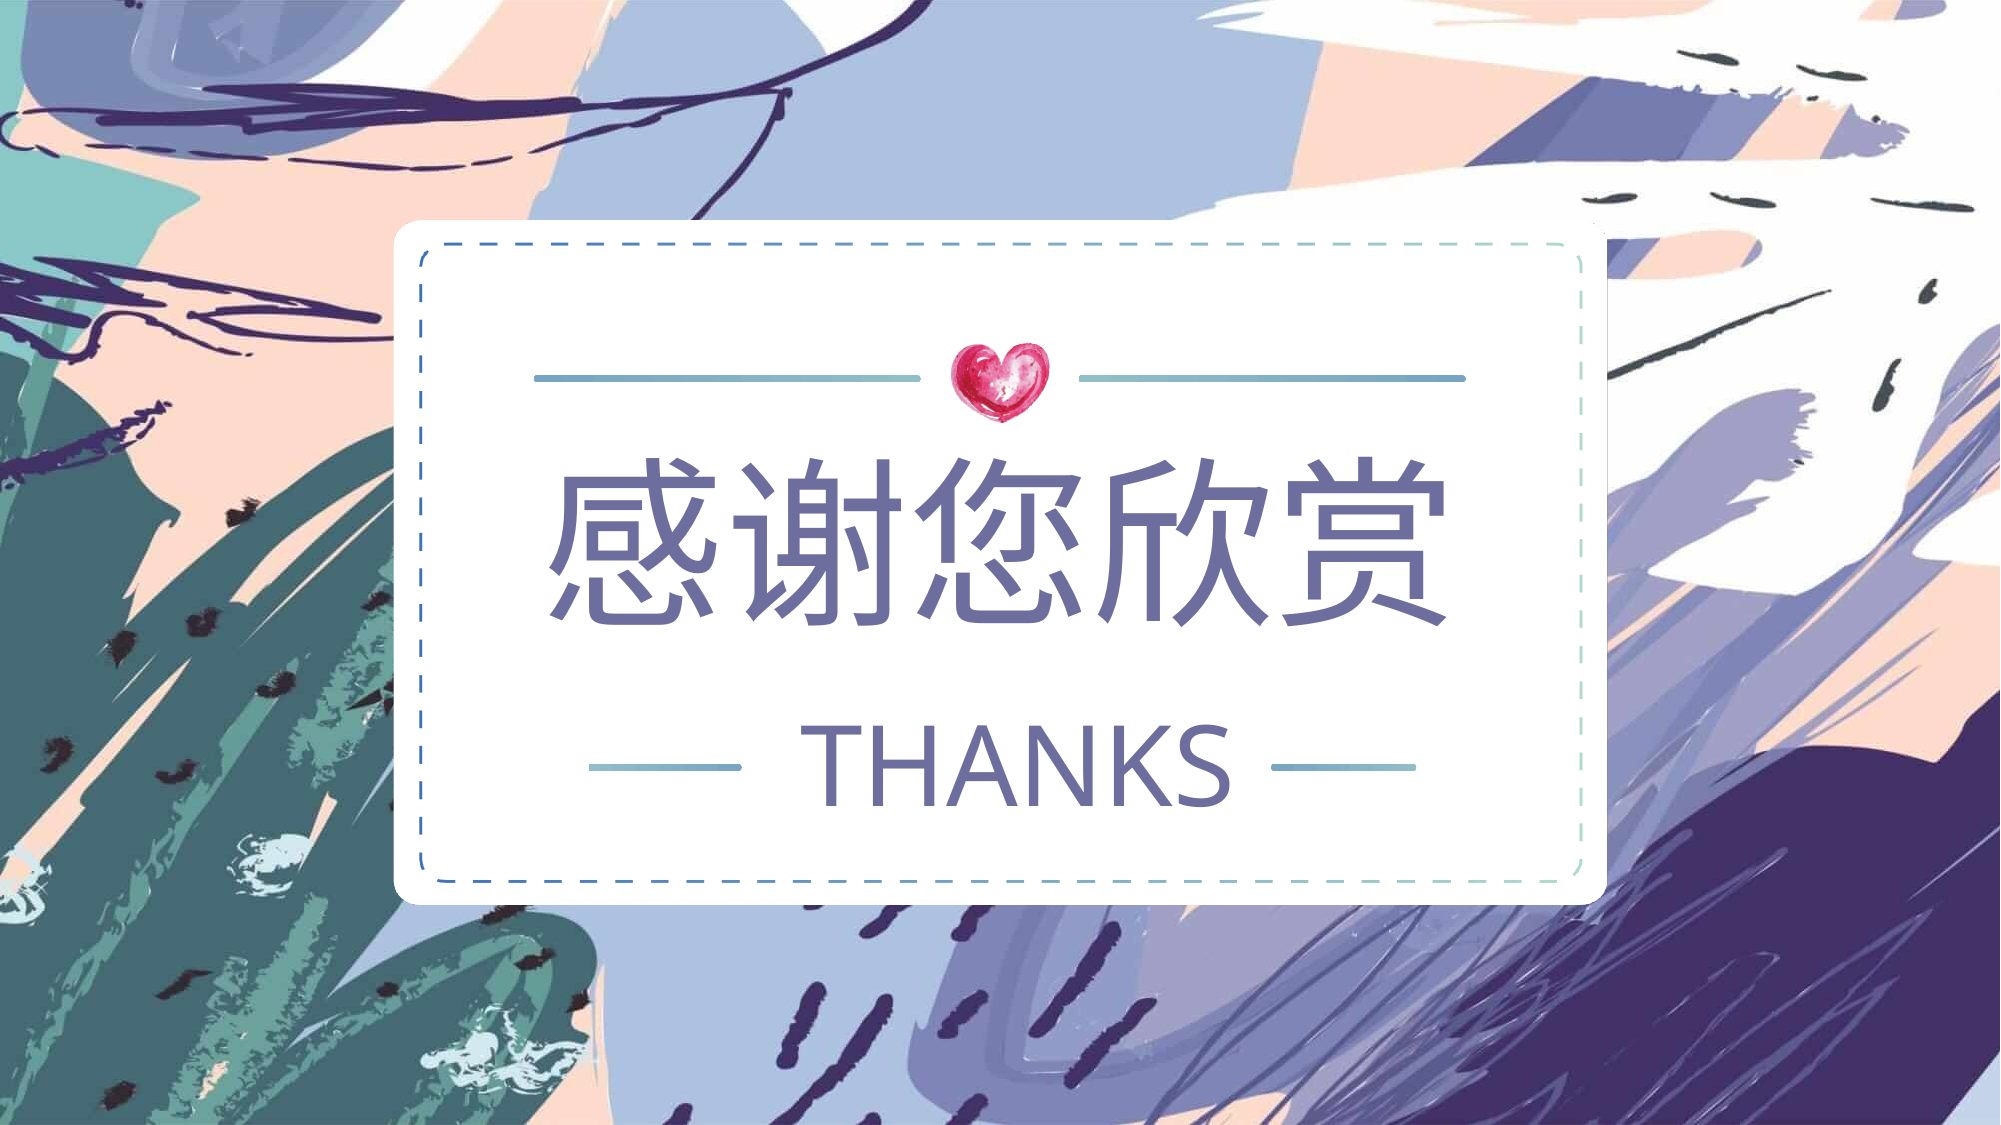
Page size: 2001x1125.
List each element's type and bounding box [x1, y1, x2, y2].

text_box [588, 763, 1417, 772]
picture [0, 0, 2000, 1125]
text_box [533, 375, 1466, 383]
